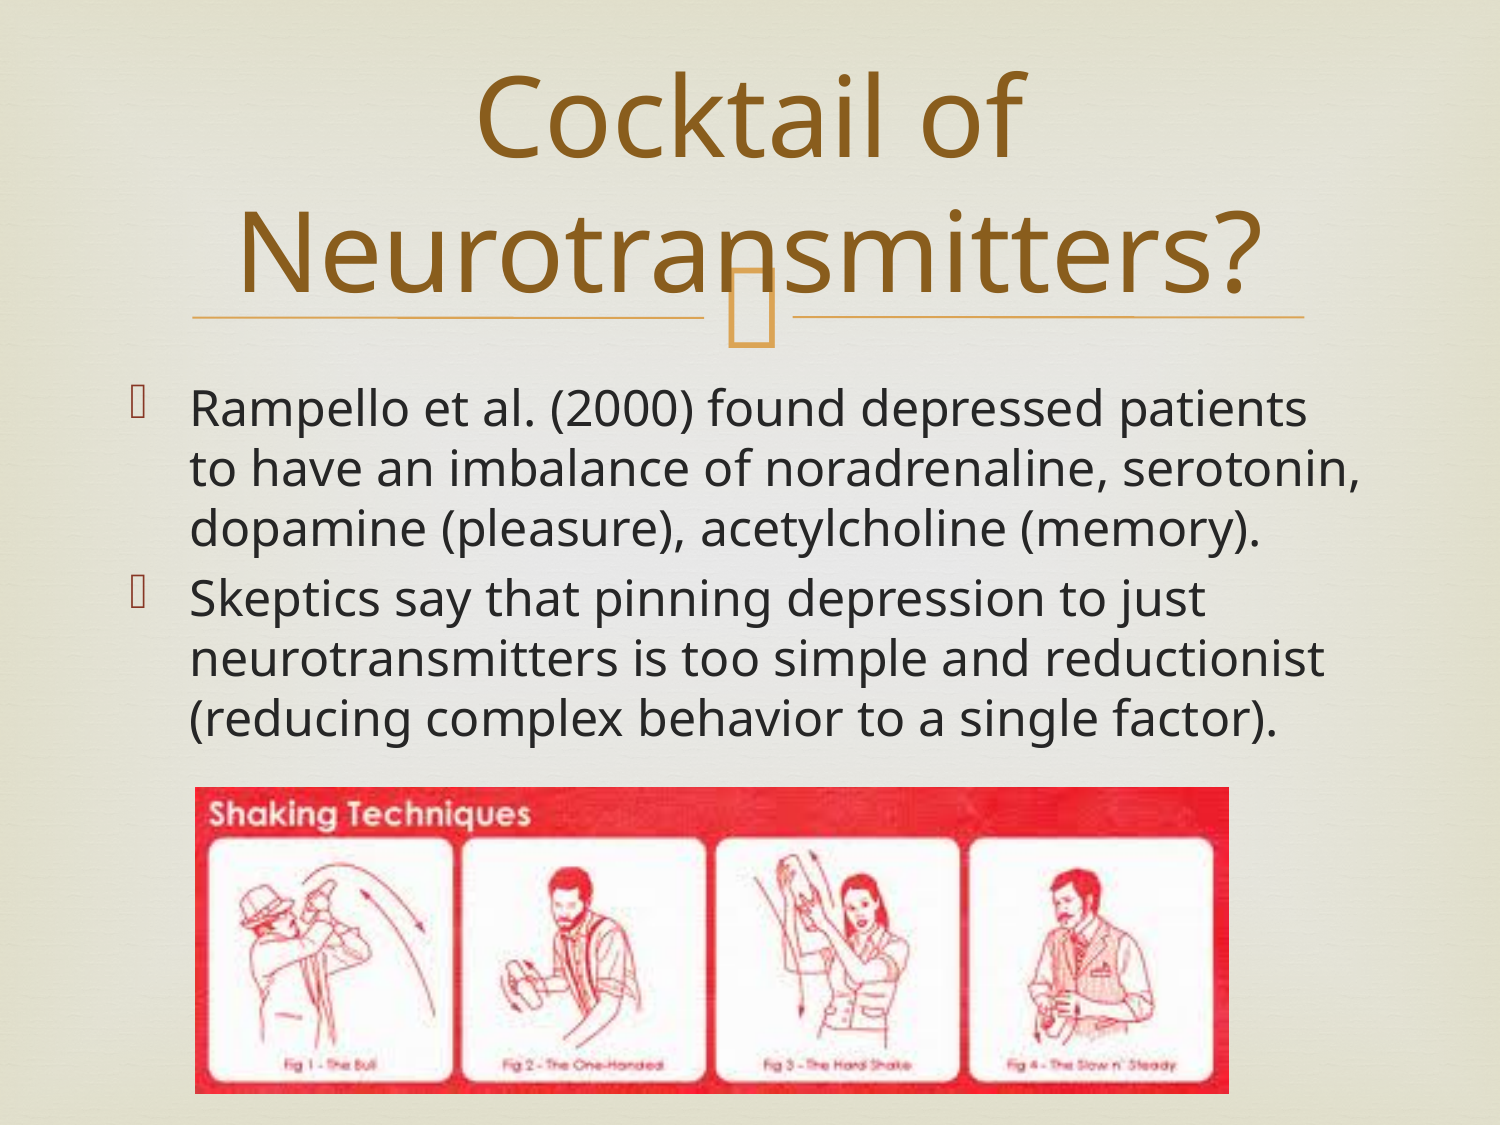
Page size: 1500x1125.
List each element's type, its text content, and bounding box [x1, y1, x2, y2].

picture [194, 787, 1229, 1094]
list Rampello et al. (2000) found depressed patients to have an imbalance of noradrenaline, serotonin, dopamine (pleasure), acetylcholine (memory). Skeptics say that pinning depression to just neurotransmitters is too simple and reductionist (reducing complex behavior to a single factor). [114, 368, 1386, 1005]
title Cocktail of Neurotransmitters? [112, 93, 1386, 267]
